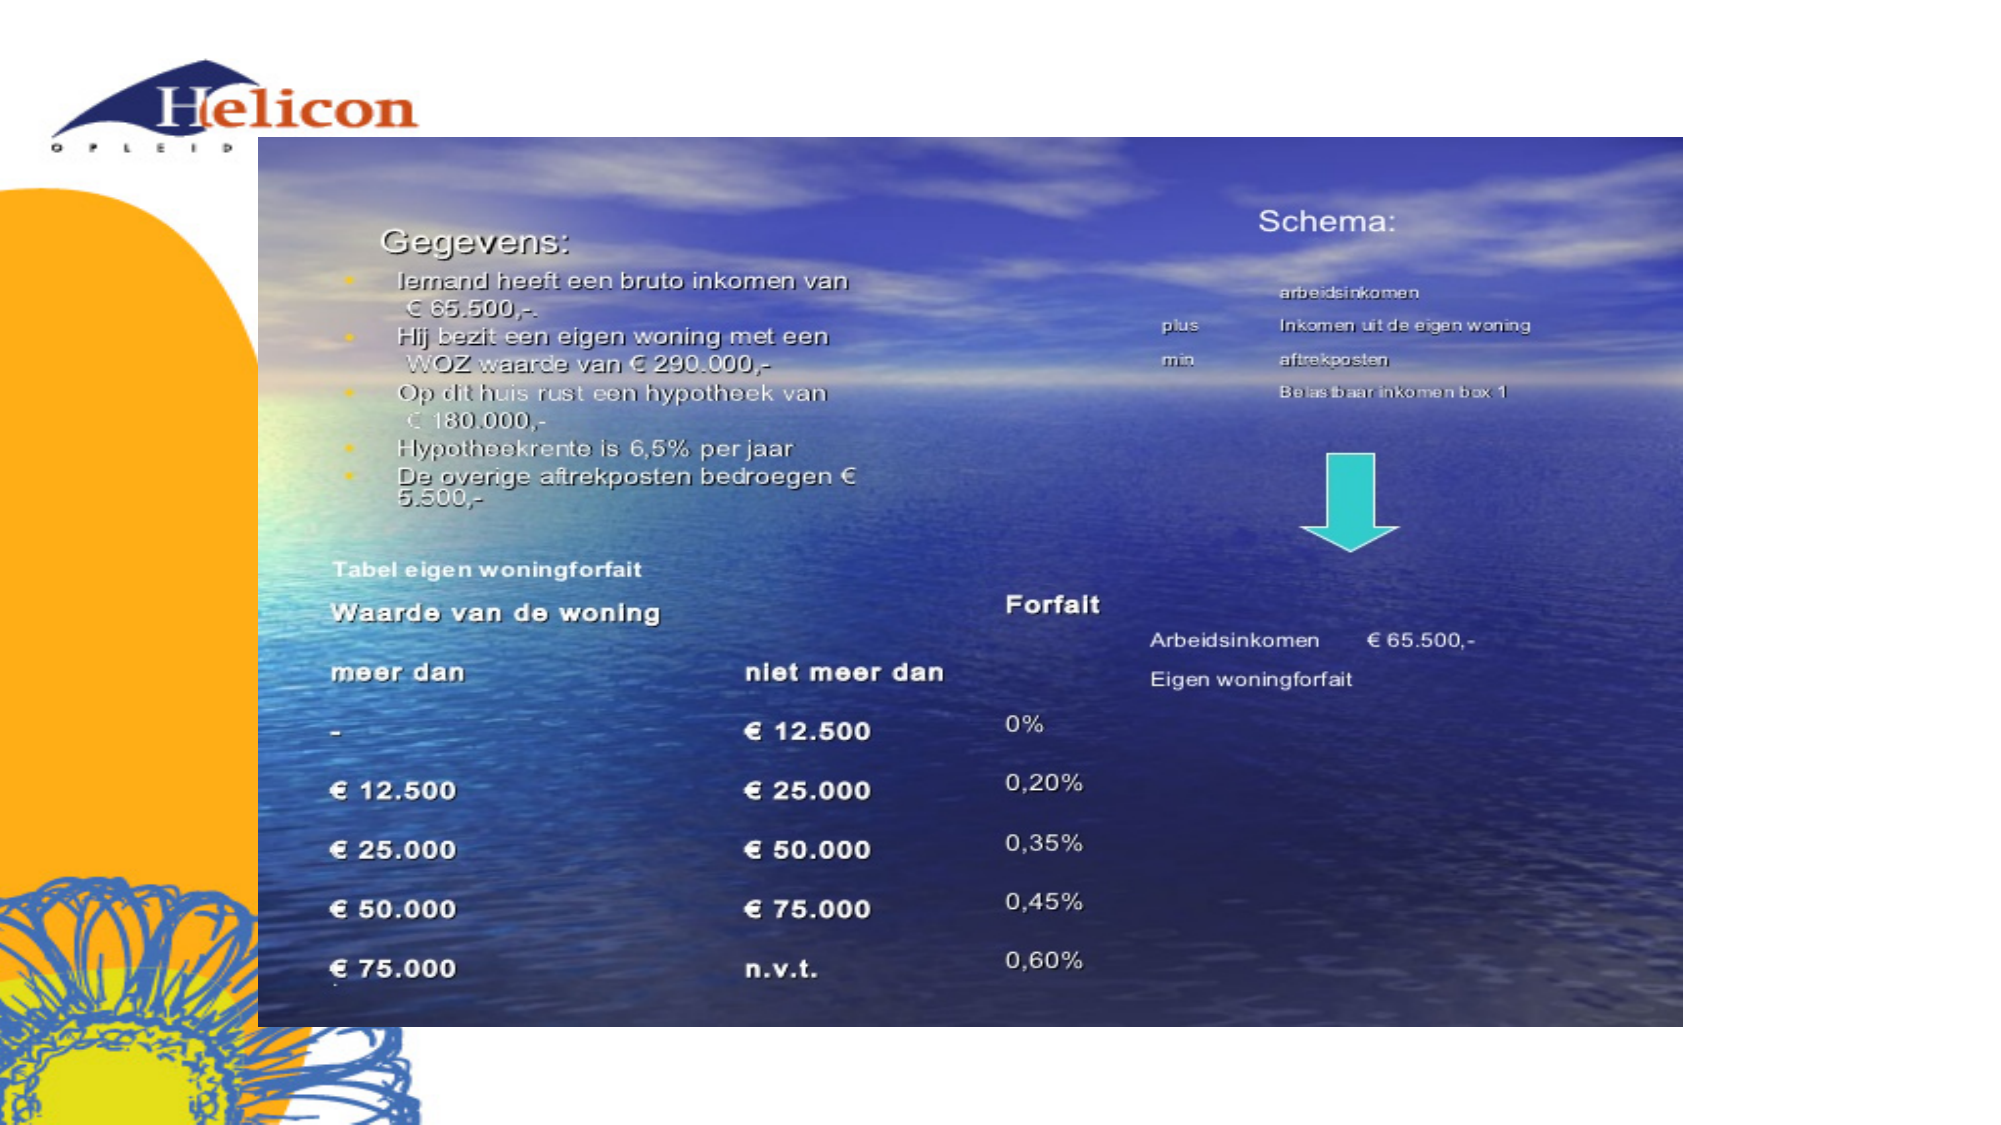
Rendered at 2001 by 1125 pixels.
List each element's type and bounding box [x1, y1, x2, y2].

picture [0, 0, 2001, 1125]
list [258, 136, 1683, 1027]
